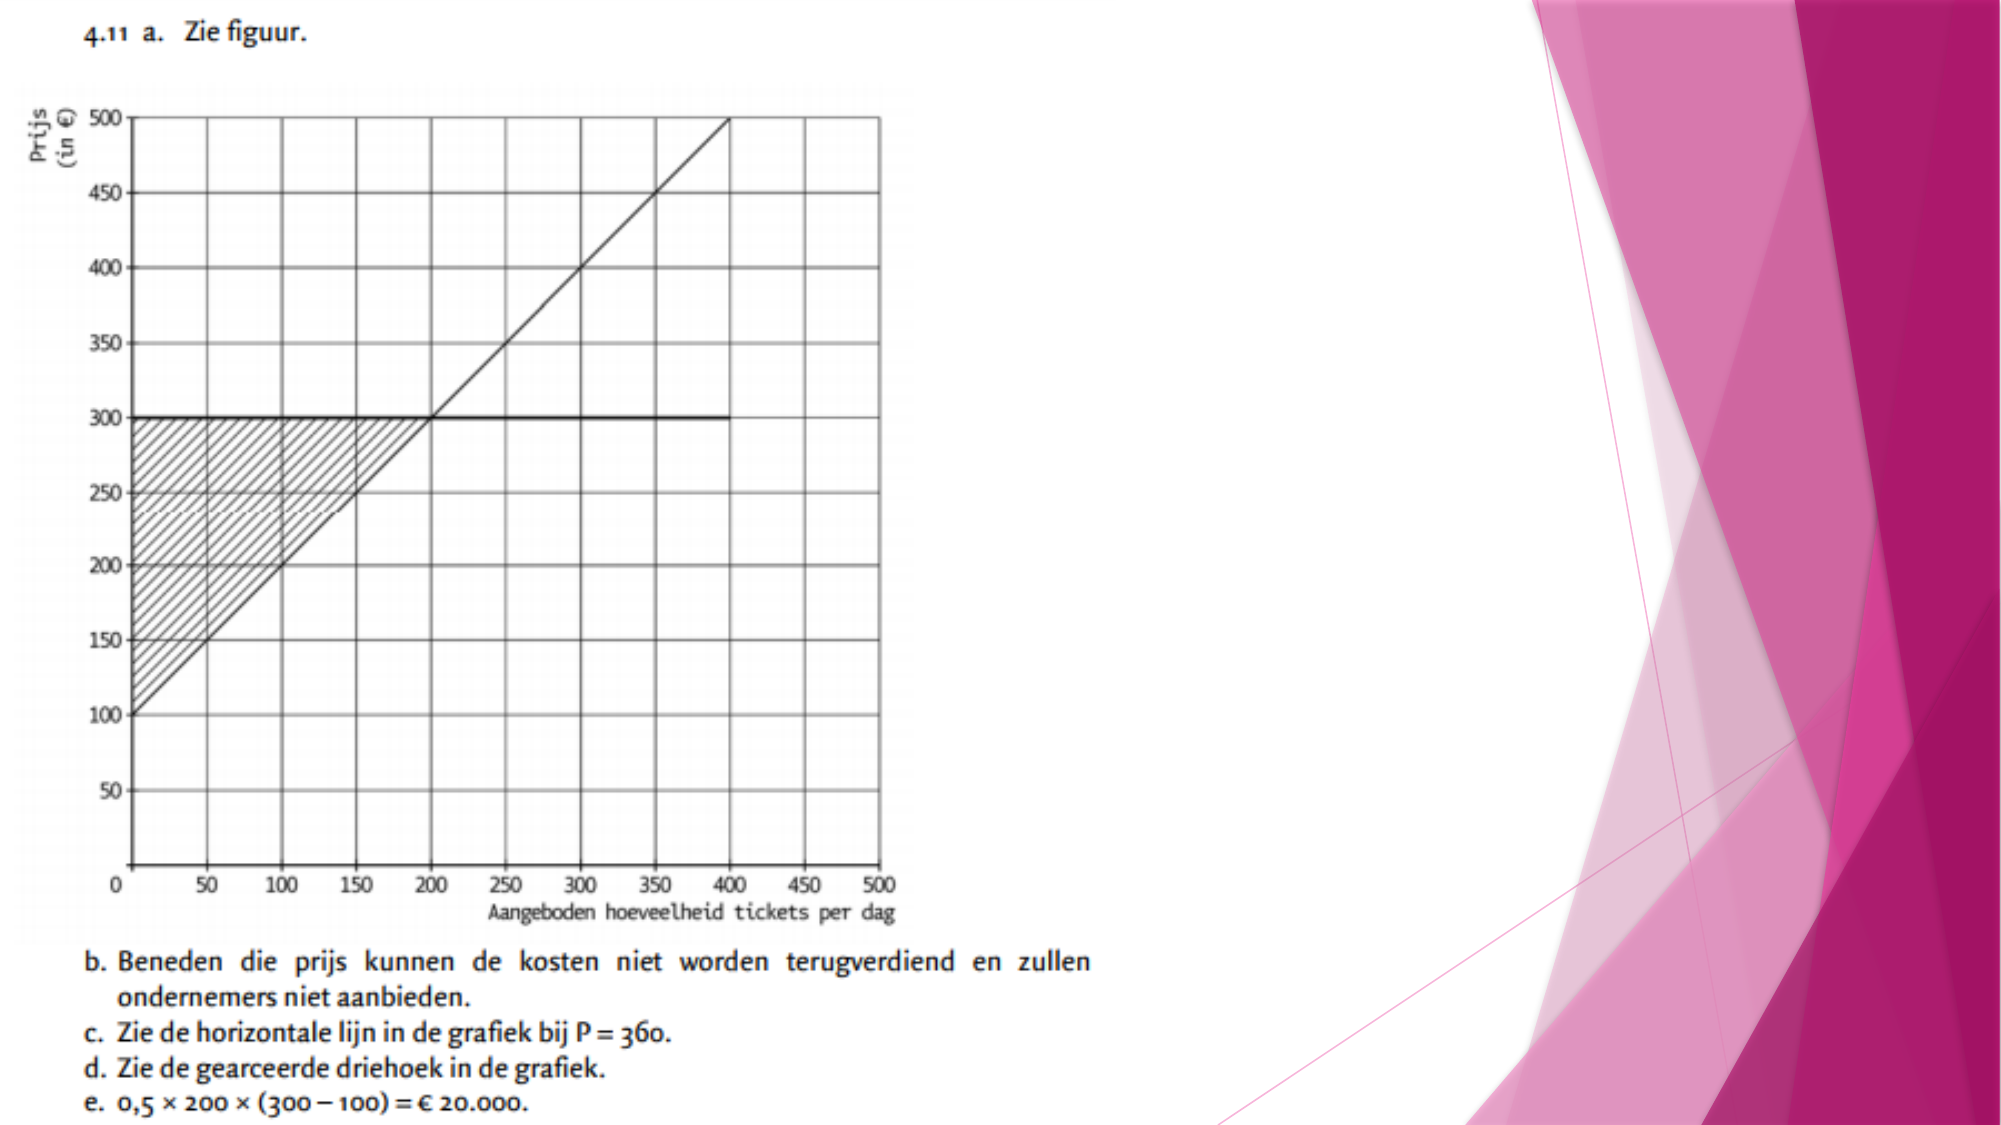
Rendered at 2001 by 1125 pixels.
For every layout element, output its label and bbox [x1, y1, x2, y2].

picture [0, 0, 1116, 1125]
